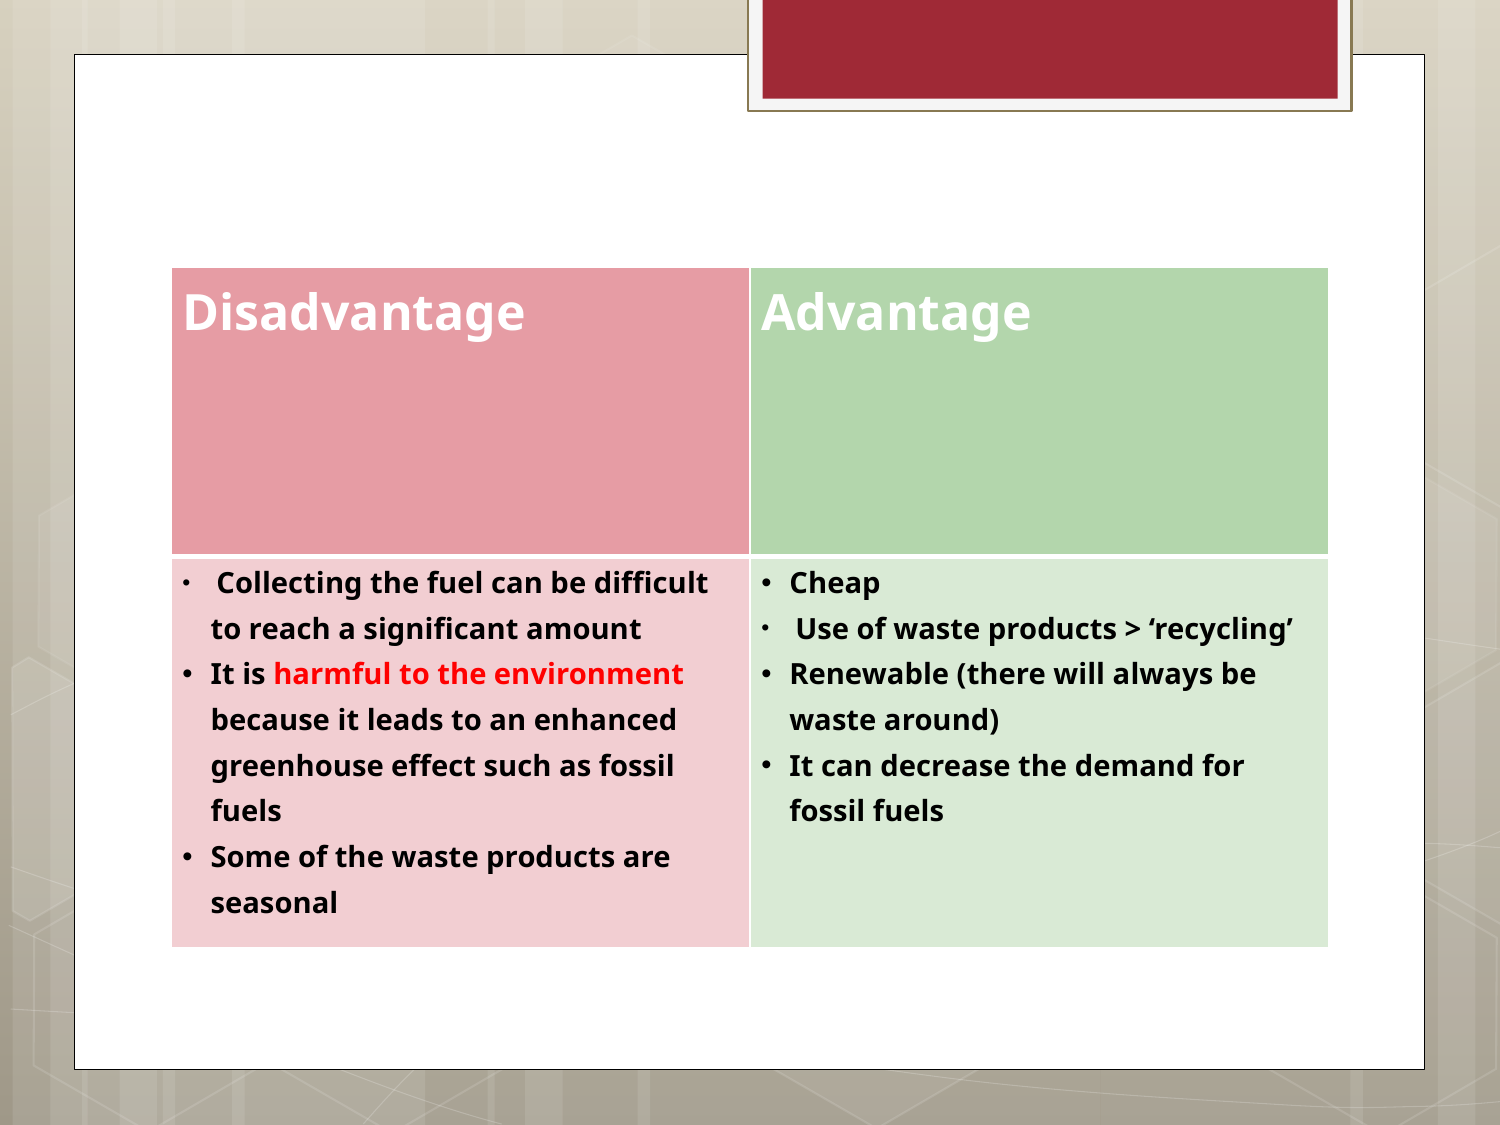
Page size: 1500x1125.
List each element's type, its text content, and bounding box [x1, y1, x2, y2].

table_cell Collecting the fuel can be difficult to reach a significant amount It is harmful to the environment because it leads to an enhanced greenhouse effect such as fossil fuels Some of the waste products are seasonal [172, 559, 749, 947]
table_cell Cheap Use of waste products > ‘recycling’ Renewable (there will always be waste around) It can decrease the demand for fossil fuels [751, 559, 1328, 947]
table_header Advantage [751, 268, 1328, 554]
table_header Disadvantage [172, 268, 749, 554]
